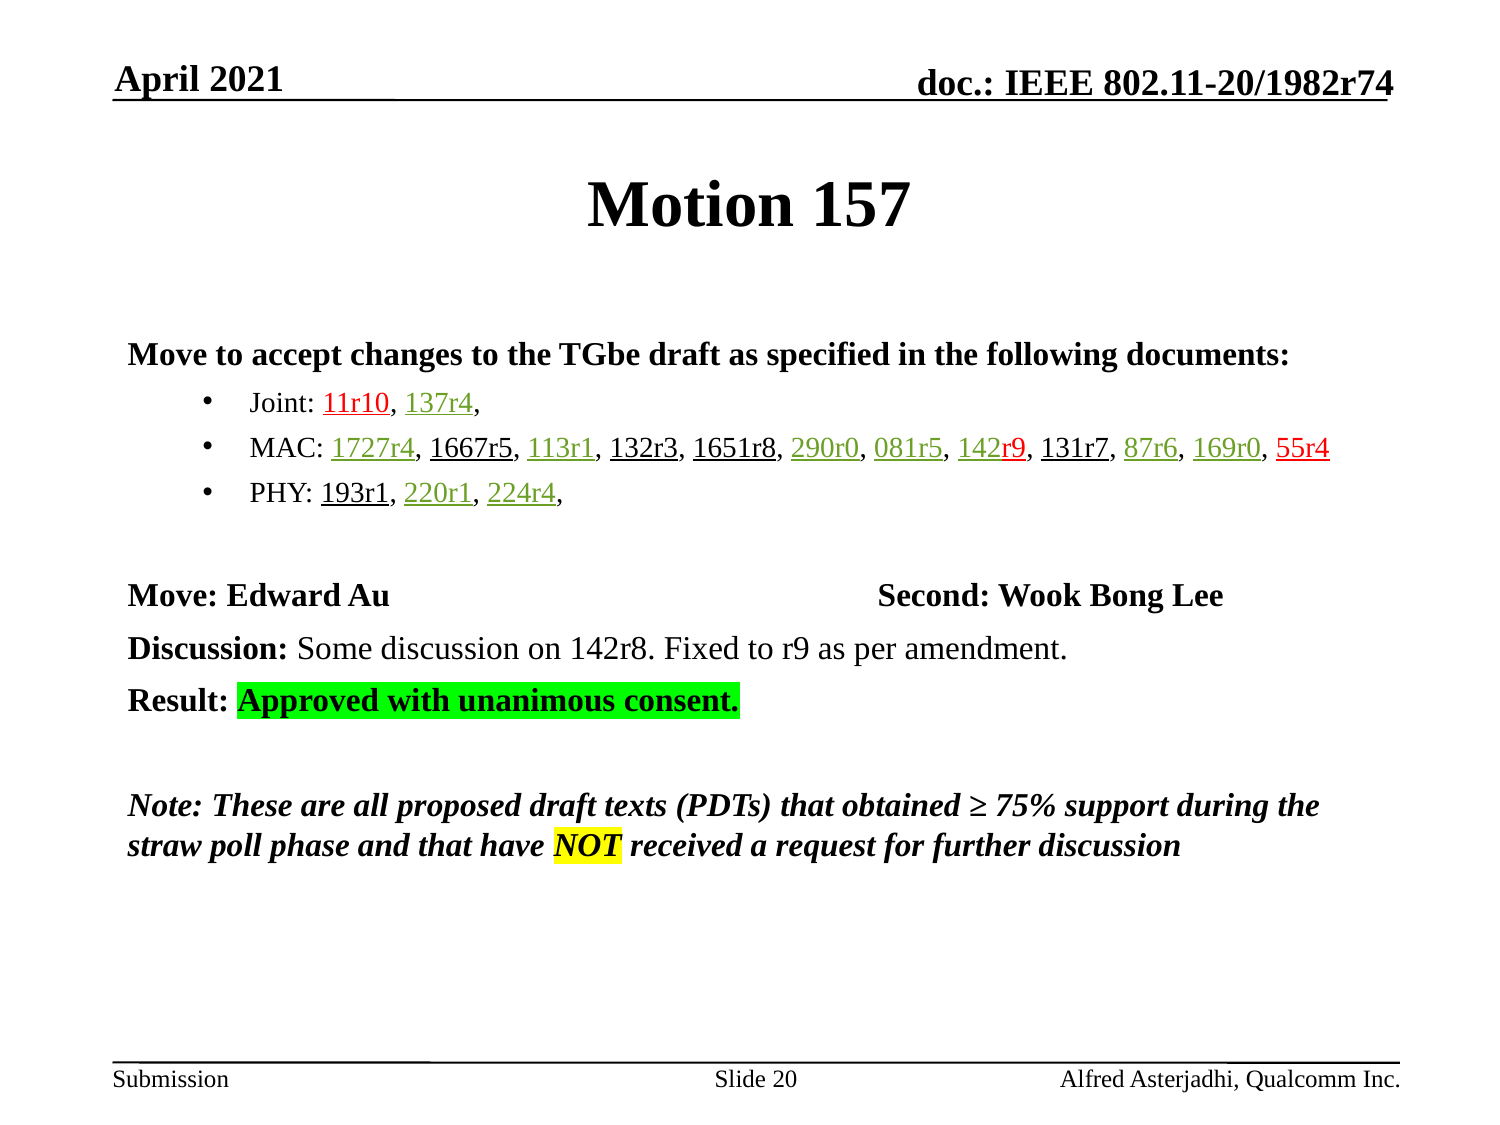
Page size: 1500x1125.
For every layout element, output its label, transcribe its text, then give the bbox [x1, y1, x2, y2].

footer Alfred Asterjadhi, Qualcomm Inc. [878, 1061, 1402, 1093]
slide_number Slide 20 [712, 1061, 800, 1123]
title Motion 157 [112, 112, 1388, 288]
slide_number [114, 54, 423, 100]
list Move to accept changes to the TGbe draft as specified in the following documents: Joint: 11r10, 137r4, MAC: 1727r4, 1667r5, 113r1, 132r3, 1651r8, 290r0, 081r5, 142r9, 131r7, 87r6, 169r0, 55r4 PHY: 193r1, 220r1, 224r4, Move: Edward Au Second: Wook Bong Lee Discussion: Some discussion on 142r8. Fixed to r9 as per amendment. Result: Approved with unanimous consent. Note: These are all proposed draft texts (PDTs) that obtained ≥ 75% support during the straw poll phase and that have NOT received a request for further discussion [112, 324, 1388, 1000]
